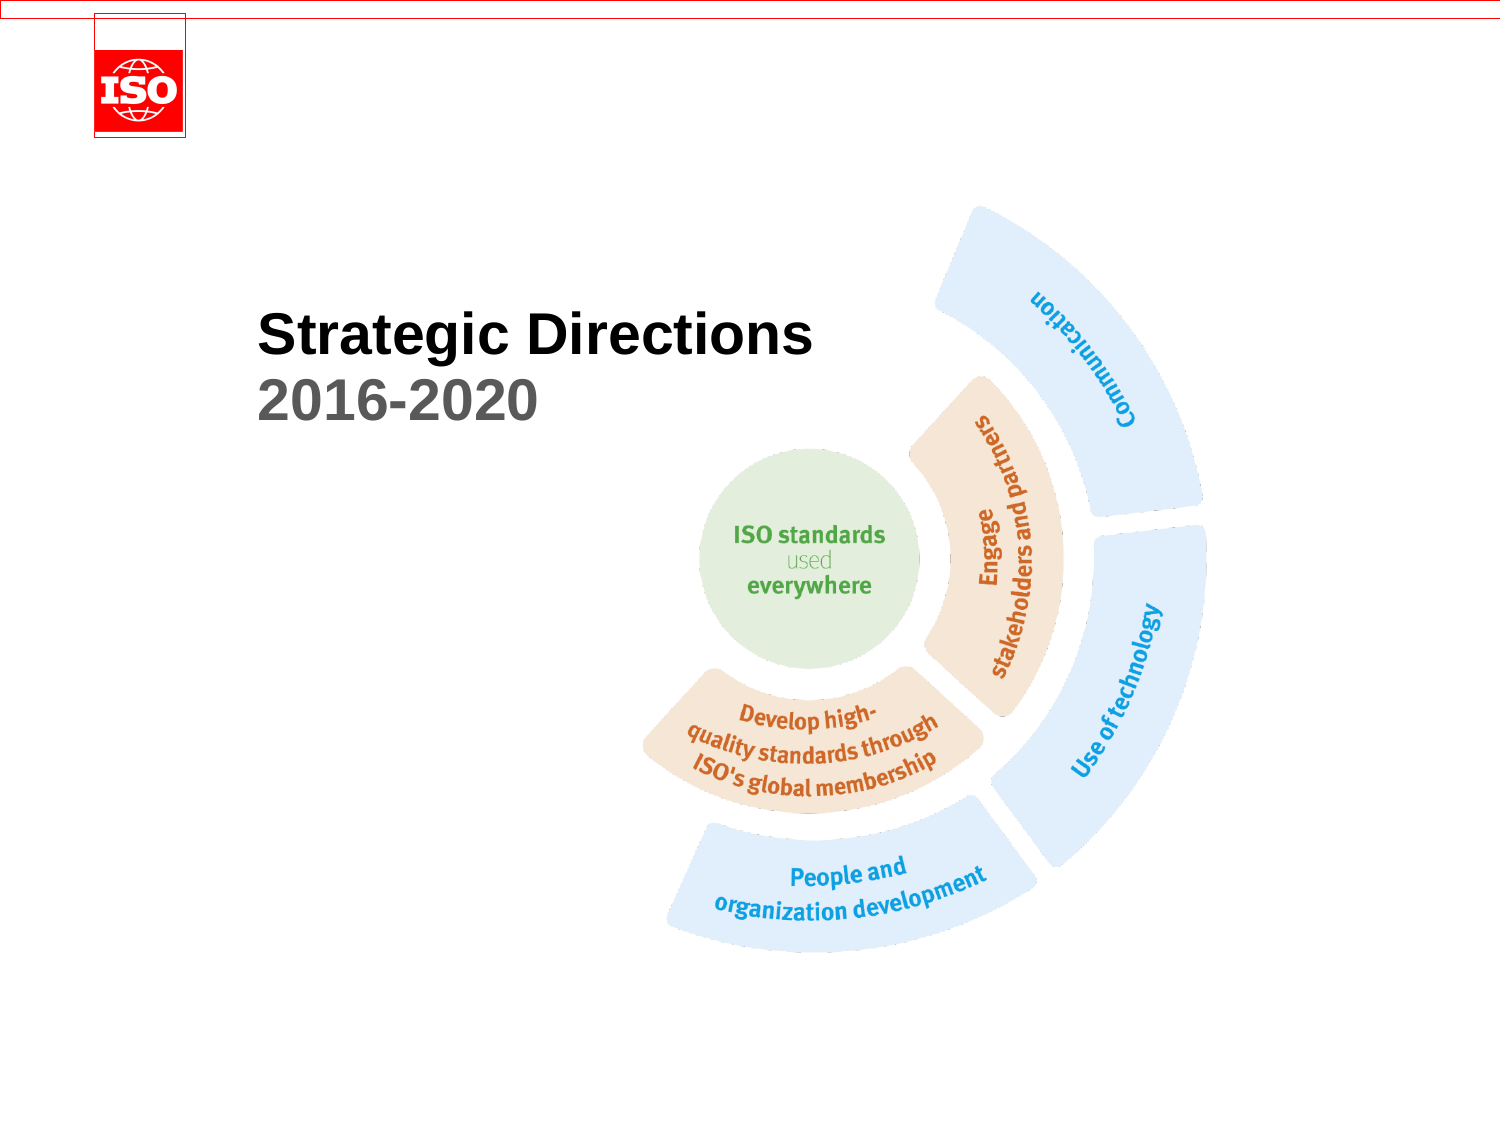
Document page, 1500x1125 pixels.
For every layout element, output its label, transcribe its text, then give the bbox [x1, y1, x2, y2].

text_box Strategic Directions 2016-2020 [246, 271, 572, 463]
picture [577, 200, 1263, 969]
